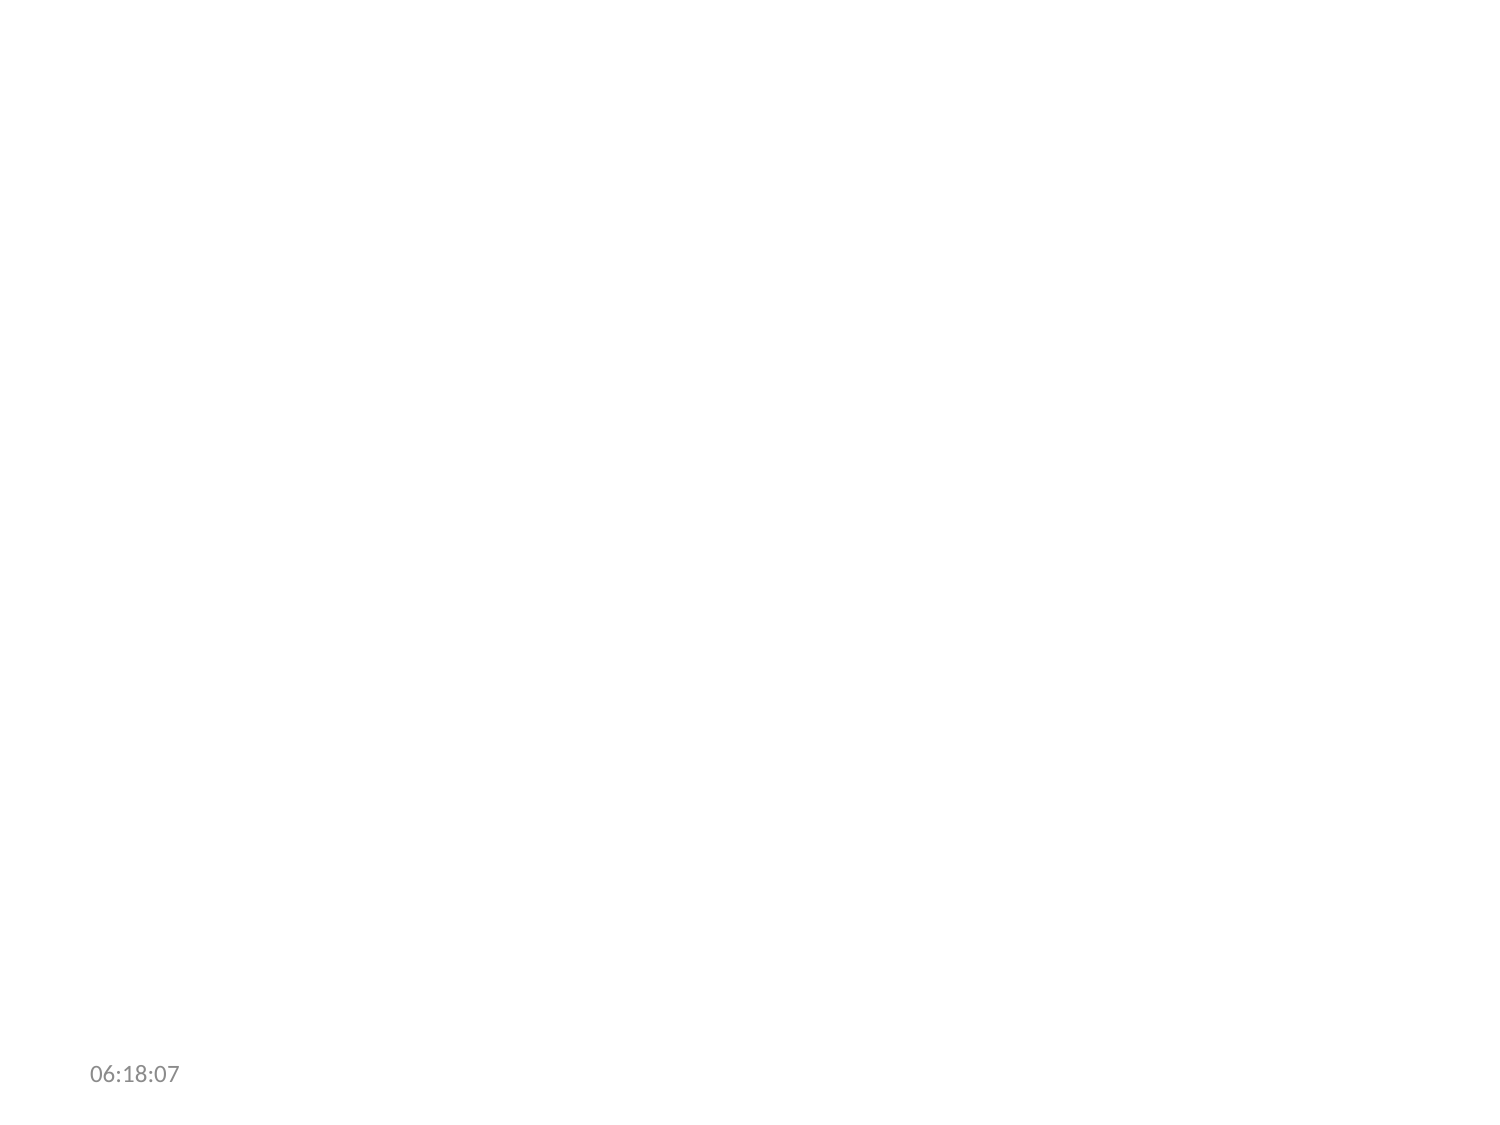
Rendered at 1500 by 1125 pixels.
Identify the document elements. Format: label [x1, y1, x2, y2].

slide_number [75, 1042, 425, 1103]
